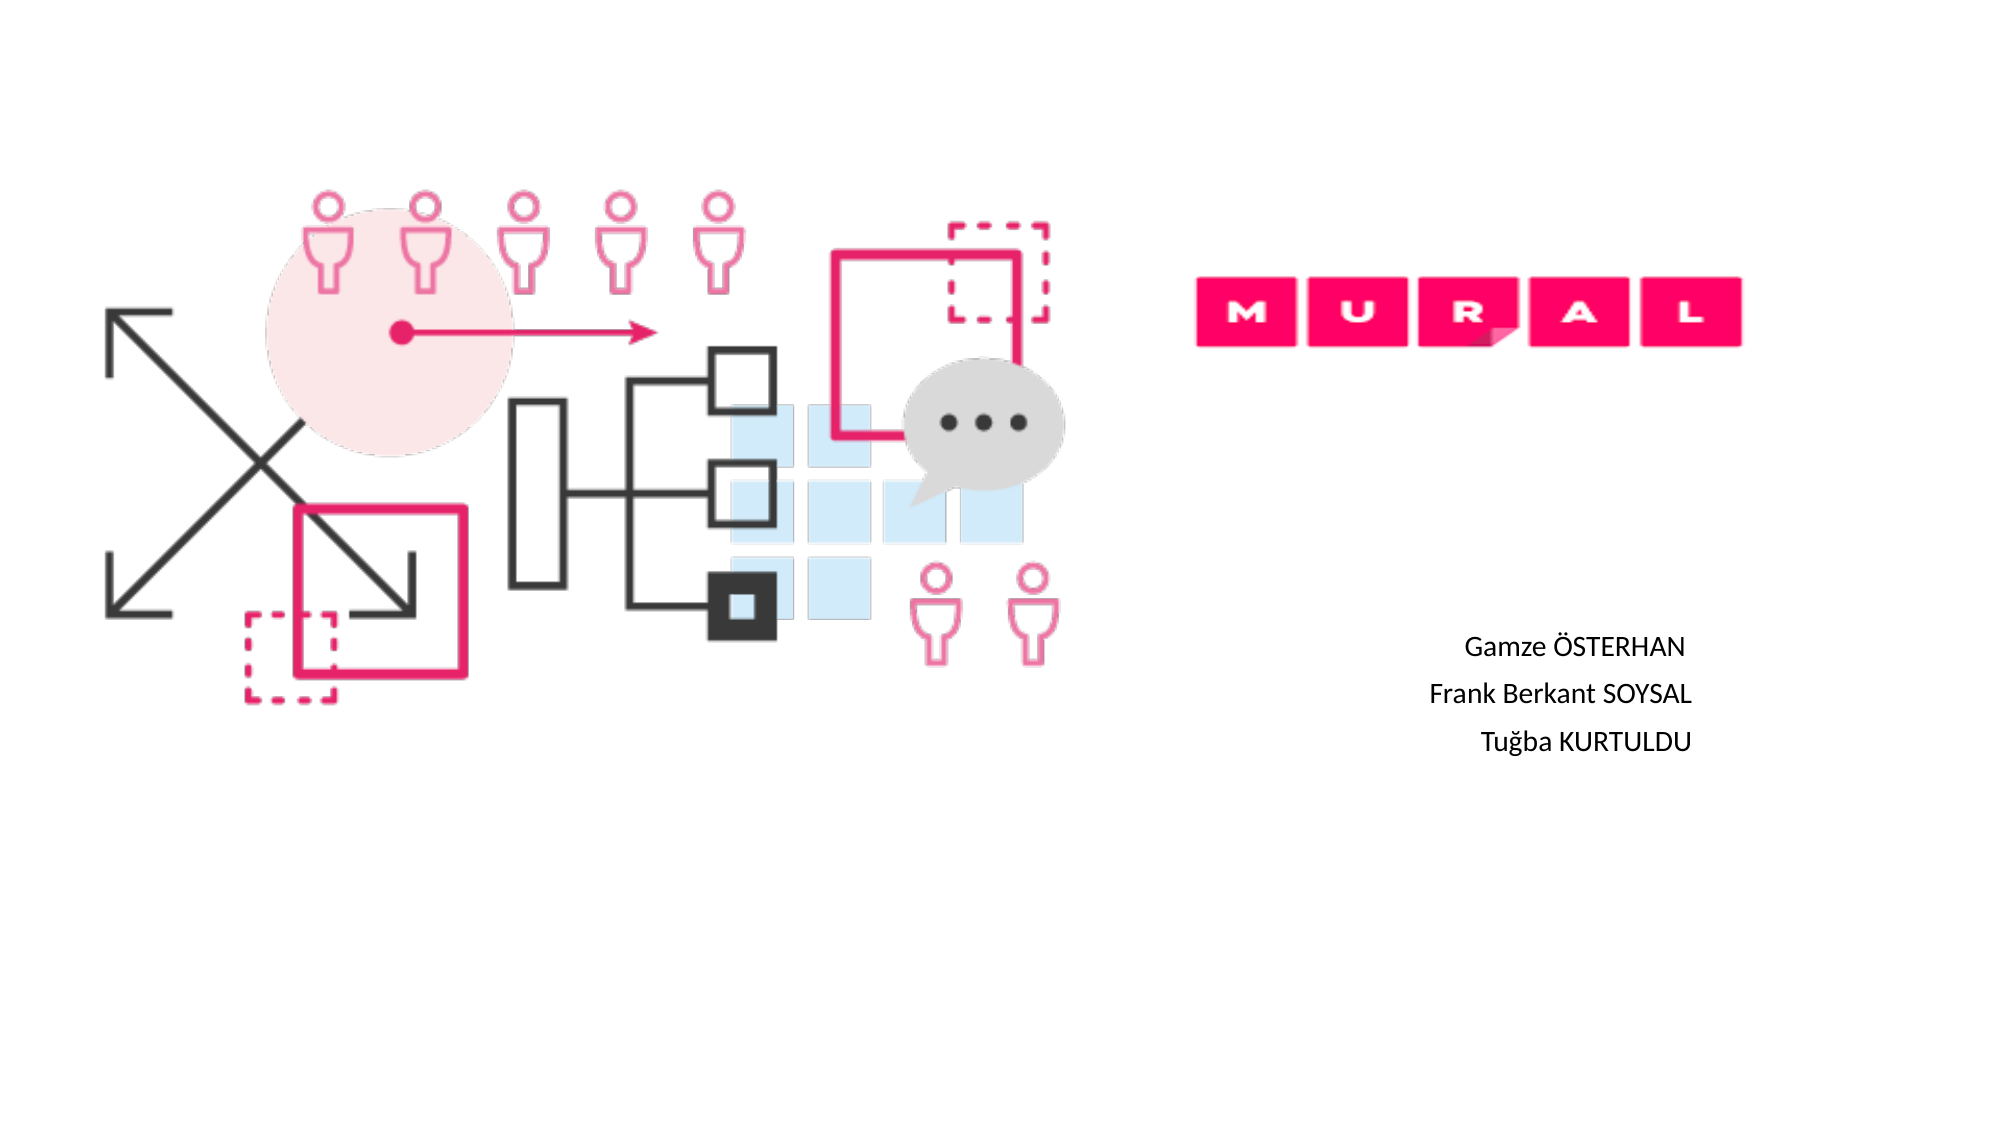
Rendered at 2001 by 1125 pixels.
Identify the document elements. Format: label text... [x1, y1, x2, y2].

picture [62, 153, 1107, 743]
subtitle Gamze ÖSTERHAN Frank Berkant SOYSAL Tuğba KURTULDU [1300, 623, 1708, 863]
picture [1171, 108, 1769, 521]
